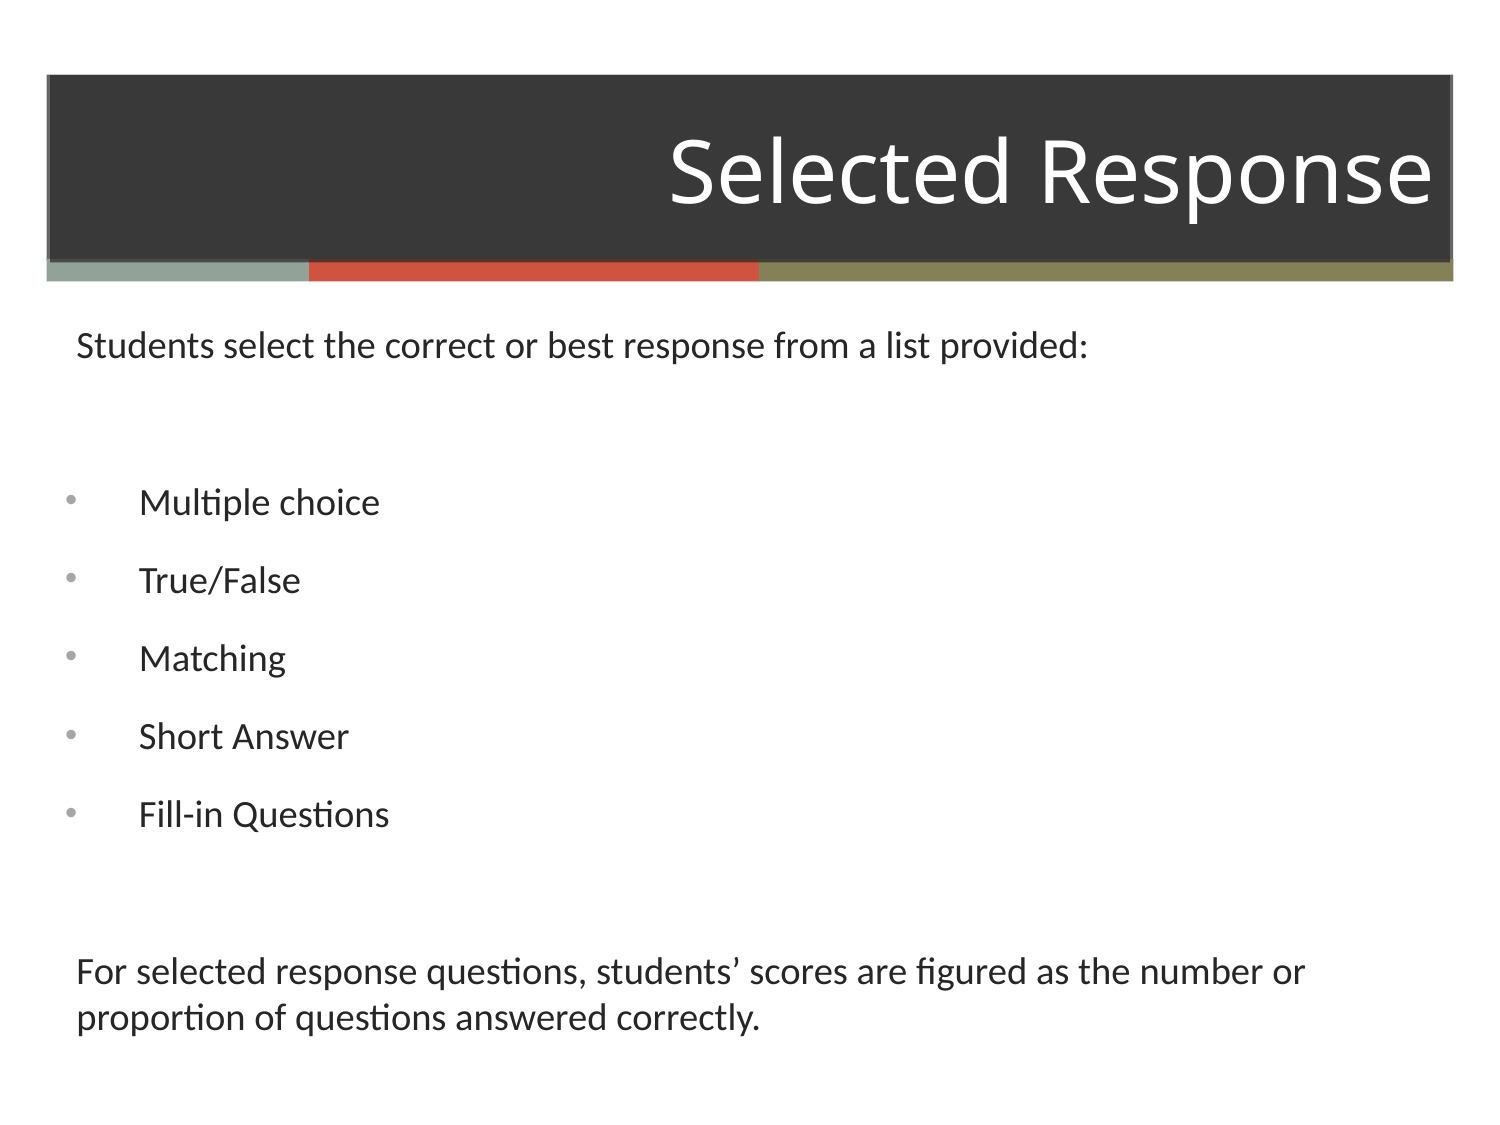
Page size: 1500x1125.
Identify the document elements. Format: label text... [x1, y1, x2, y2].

list Students select the correct or best response from a list provided: Multiple choice True/False Matching Short Answer Fill-in Questions For selected response questions, students’ scores are figured as the number or proportion of questions answered correctly. [50, 312, 1413, 1050]
title Selected Response [50, 75, 1450, 263]
